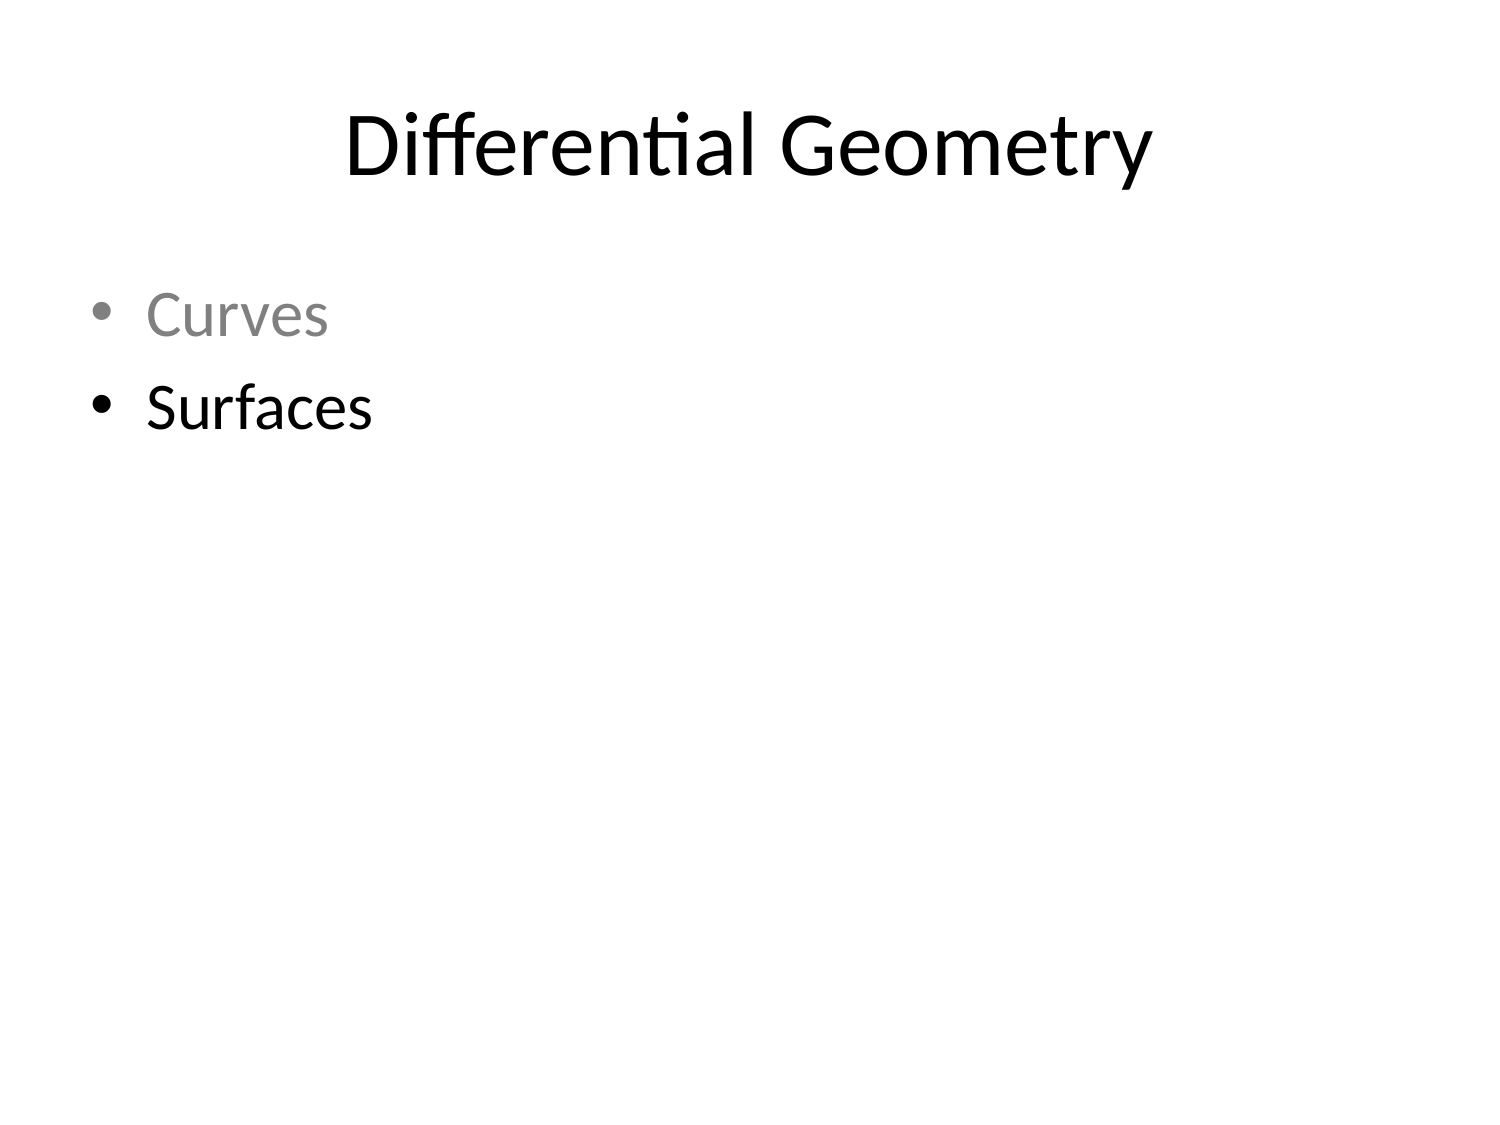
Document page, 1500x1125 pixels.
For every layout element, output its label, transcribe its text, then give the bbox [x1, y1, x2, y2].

title Differential Geometry [75, 45, 1425, 233]
list Curves Surfaces [75, 262, 1425, 1005]
